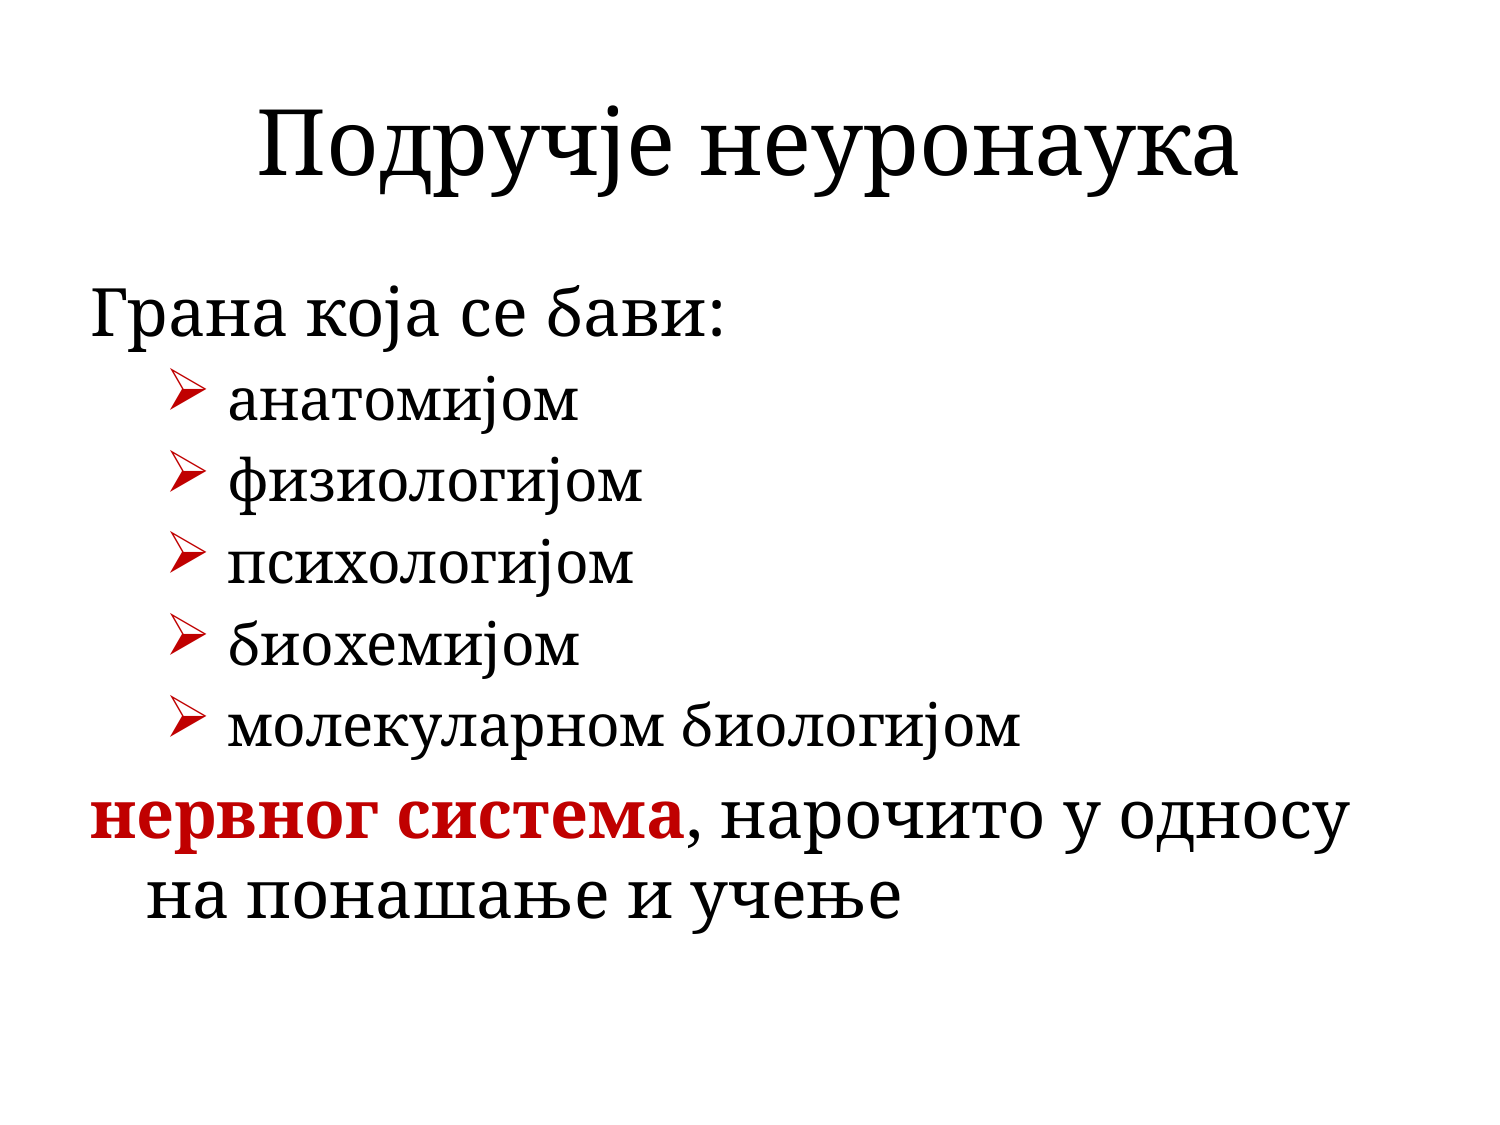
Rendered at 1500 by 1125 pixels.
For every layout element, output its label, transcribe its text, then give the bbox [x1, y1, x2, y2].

title Подручје неуронаука [74, 44, 1426, 233]
list Грана која се бави: анатомијом физиологијом психологијом биохемијом молекуларном биологијом нервног система, нарочито у односу на понашање и учење [74, 262, 1426, 1006]
